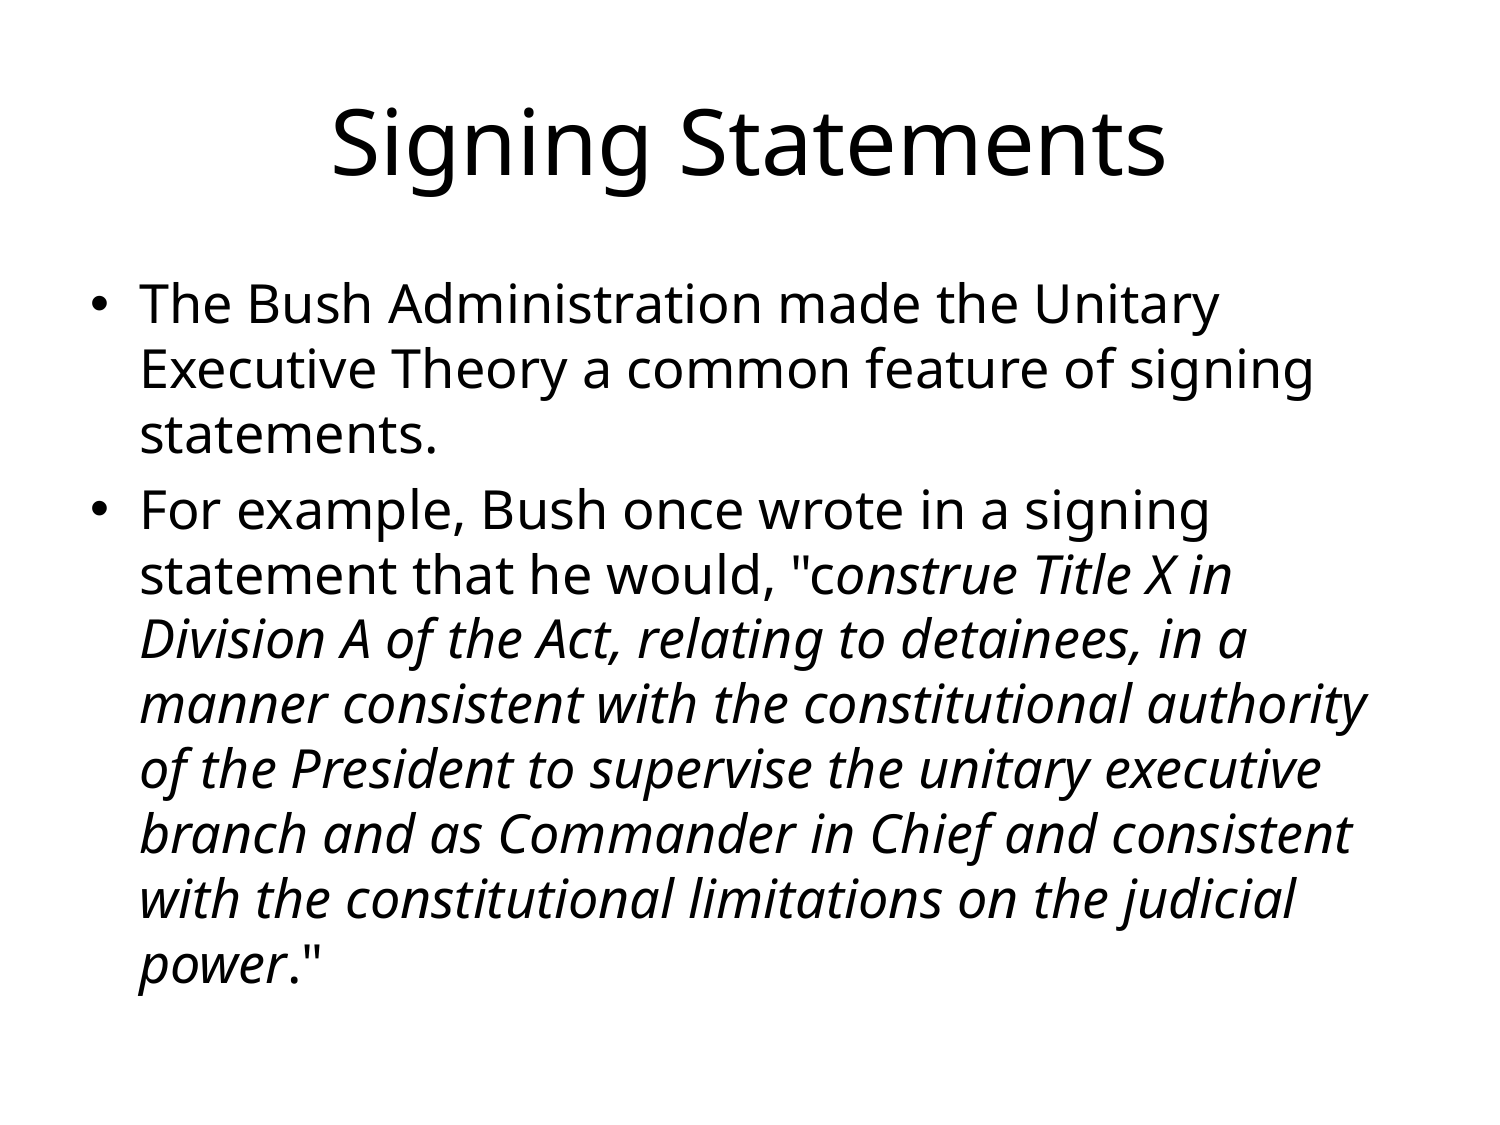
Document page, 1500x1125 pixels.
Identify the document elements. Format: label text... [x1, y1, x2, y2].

title Signing Statements [75, 45, 1425, 233]
list The Bush Administration made the Unitary Executive Theory a common feature of signing statements. For example, Bush once wrote in a signing statement that he would, "construe Title X in Division A of the Act, relating to detainees, in a manner consistent with the constitutional authority of the President to supervise the unitary executive branch and as Commander in Chief and consistent with the constitutional limitations on the judicial power." [75, 262, 1425, 1005]
